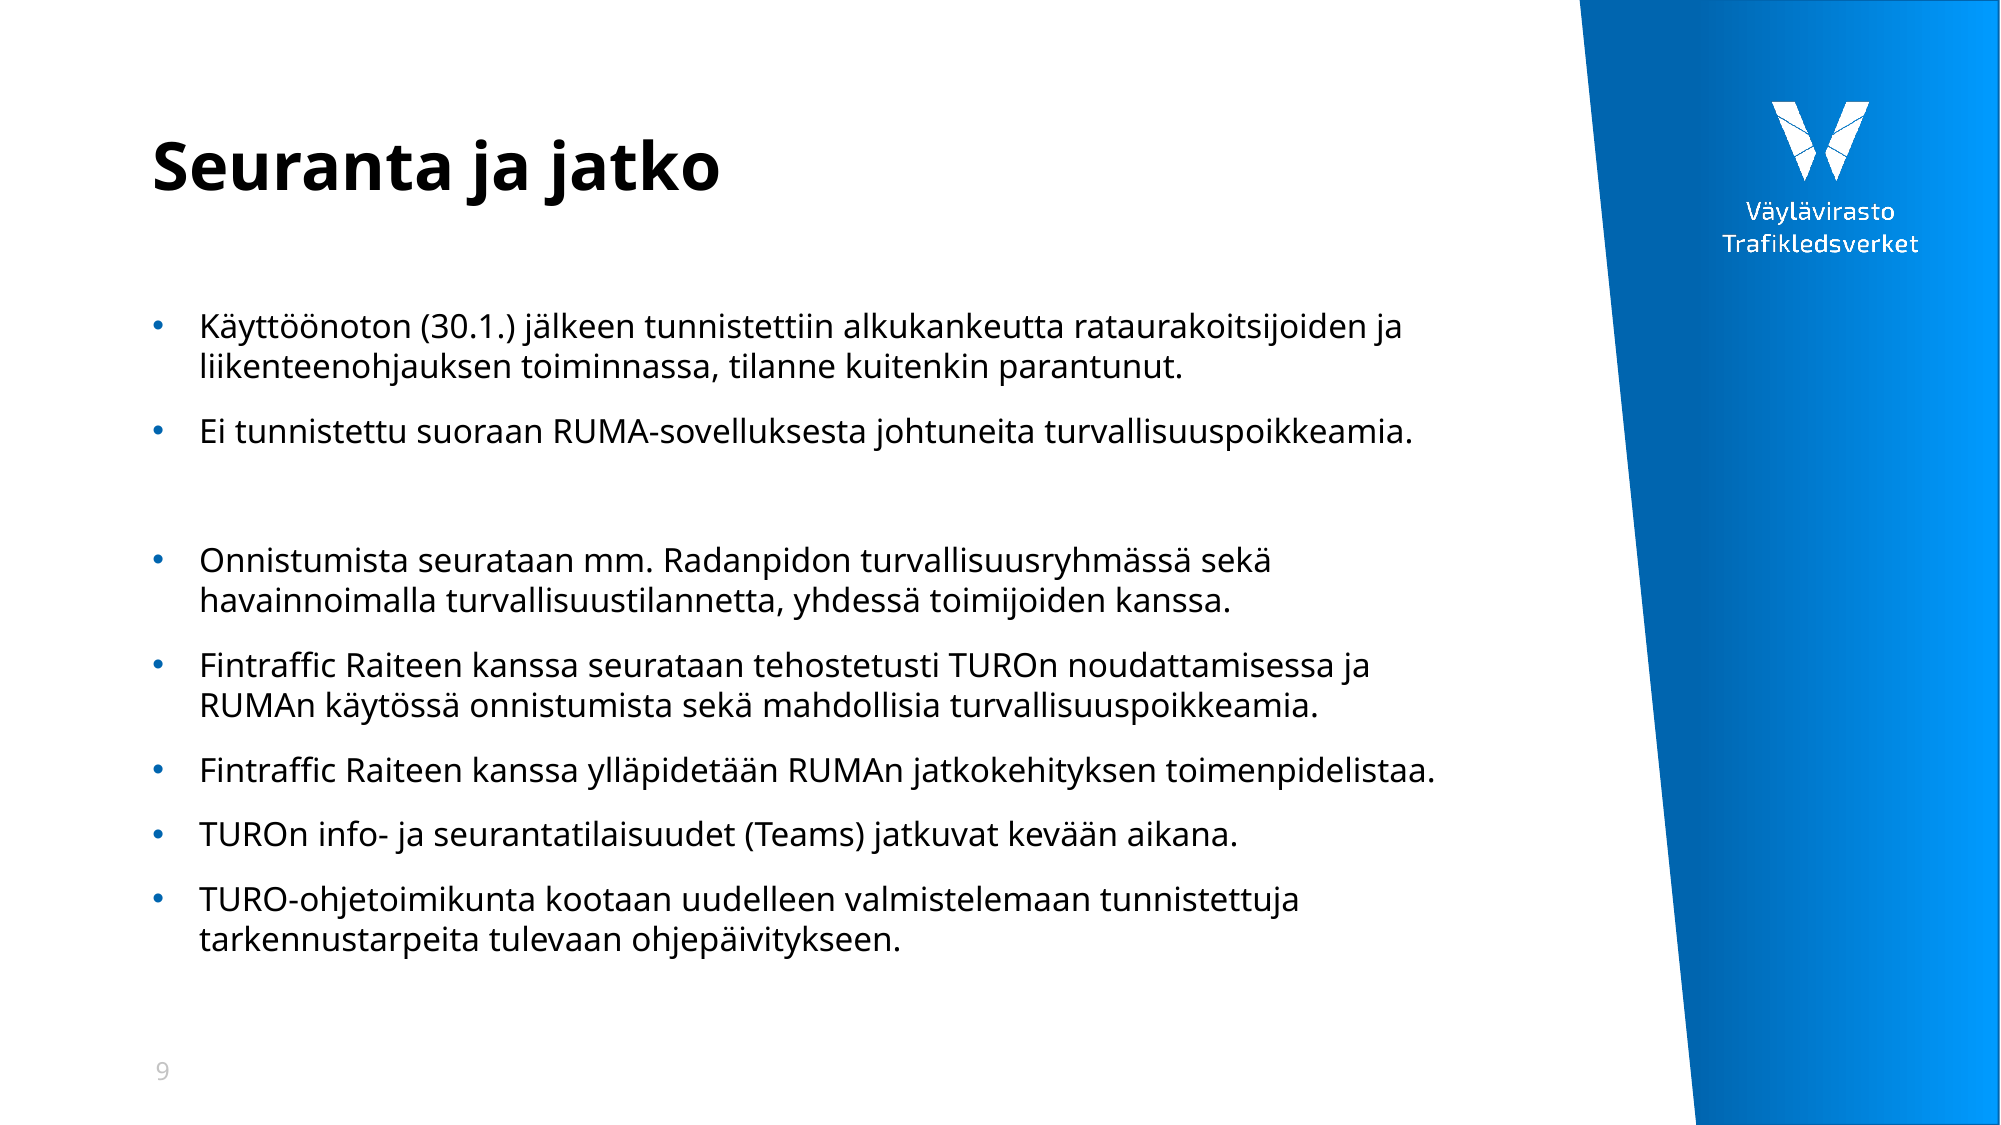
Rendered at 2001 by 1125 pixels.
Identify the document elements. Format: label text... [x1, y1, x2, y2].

title Seuranta ja jatko [137, 59, 1455, 278]
slide_number 9 [140, 1042, 233, 1103]
list Käyttöönoton (30.1.) jälkeen tunnistettiin alkukankeutta rataurakoitsijoiden ja liikenteenohjauksen toiminnassa, tilanne kuitenkin parantunut. Ei tunnistettu suoraan RUMA-sovelluksesta johtuneita turvallisuuspoikkeamia. Onnistumista seurataan mm. Radanpidon turvallisuusryhmässä sekä havainnoimalla turvallisuustilannetta, yhdessä toimijoiden kanssa. Fintraffic Raiteen kanssa seurataan tehostetusti TUROn noudattamisessa ja RUMAn käytössä onnistumista sekä mahdollisia turvallisuuspoikkeamia. Fintraffic Raiteen kanssa ylläpidetään RUMAn jatkokehityksen toimenpidelistaa. TUROn info- ja seurantatilaisuudet (Teams) jatkuvat kevään aikana. TURO-ohjetoimikunta kootaan uudelleen valmistelemaan tunnistettuja tarkennustarpeita tulevaan ohjepäivitykseen. [137, 297, 1455, 1043]
picture [1669, 47, 1971, 306]
